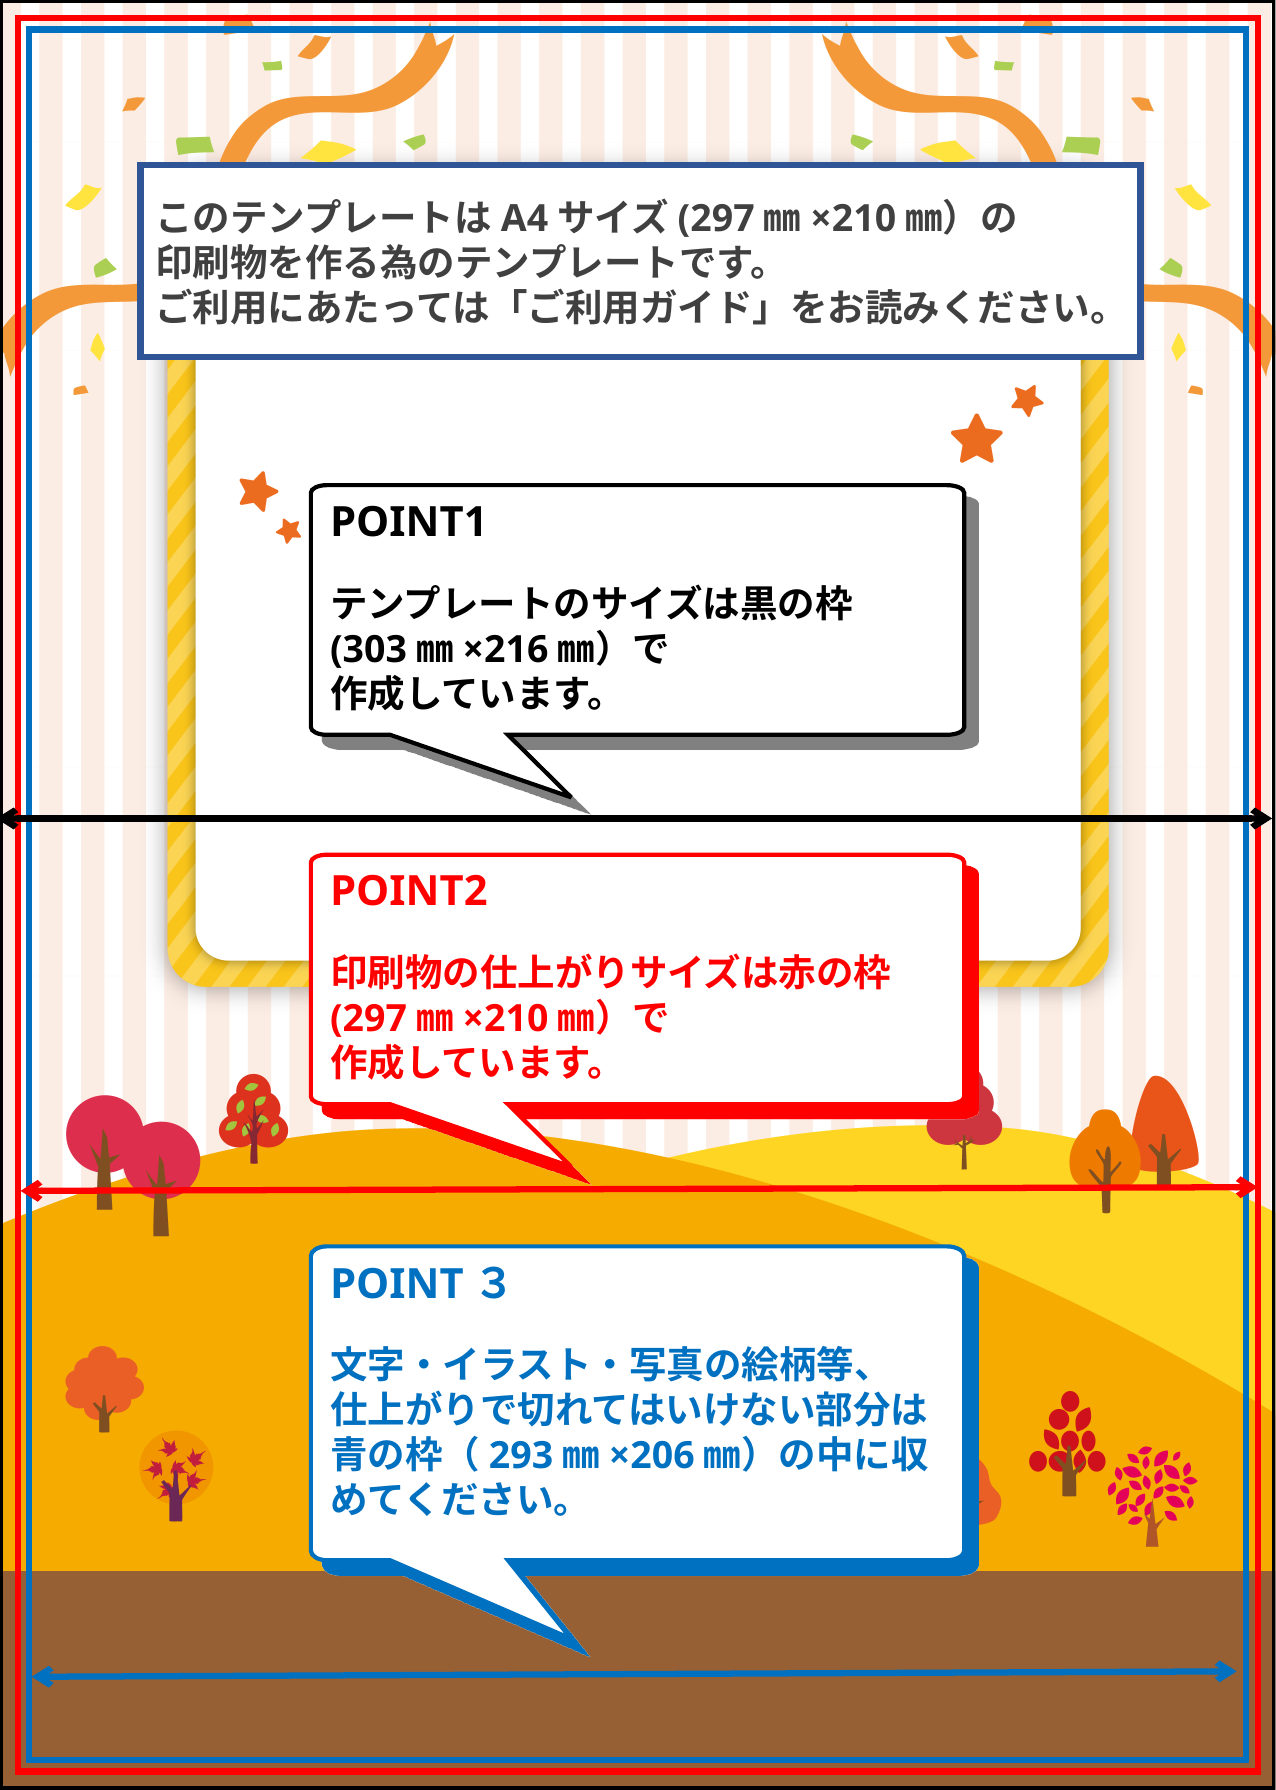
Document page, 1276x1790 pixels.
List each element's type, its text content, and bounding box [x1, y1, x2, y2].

text_box [28, 28, 1247, 815]
text_box [28, 822, 1247, 1187]
text_box [17, 17, 1259, 815]
text_box [0, 0, 1276, 1790]
text_box [28, 1191, 1247, 1761]
text_box POINT1 テンプレートのサイズは黒の枠 (303㎜×216㎜）で 作成しています。 [310, 485, 965, 798]
text_box POINT2 印刷物の仕上がりサイズは赤の枠(297㎜×210㎜）で 作成しています。 [310, 854, 965, 1167]
text_box このテンプレートはA4サイズ(297㎜×210㎜）の 印刷物を作る為のテンプレートです。 ご利用にあたっては「ご利用ガイド」をお読みください。 [140, 164, 1142, 358]
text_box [20, 1187, 1258, 1191]
text_box POINT３ 文字・イラスト・写真の絵柄等、 仕上がりで切れてはいけない部分は 青の枠（293㎜×206㎜）の中に収めてください。 [310, 1246, 965, 1639]
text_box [31, 1671, 1237, 1677]
text_box [17, 822, 1259, 1773]
